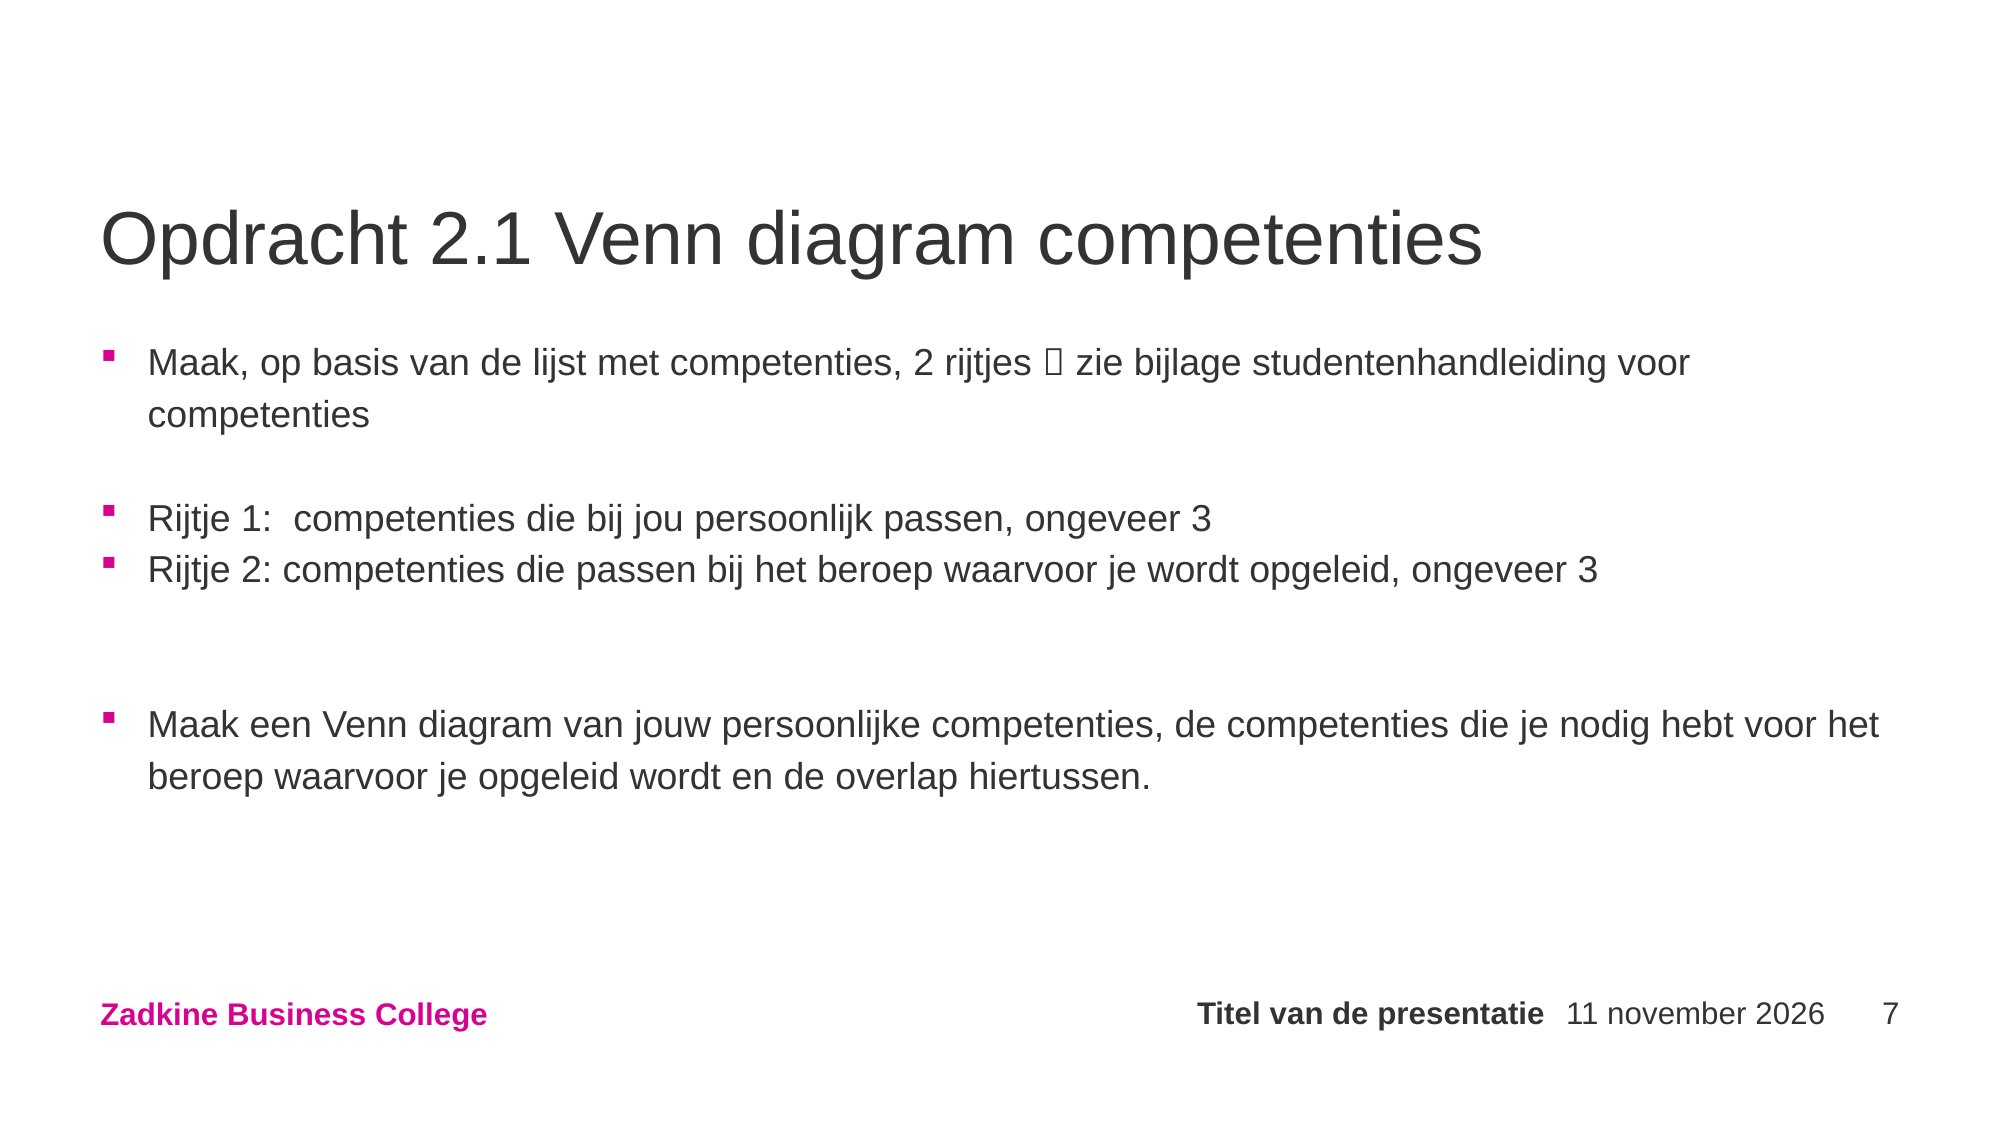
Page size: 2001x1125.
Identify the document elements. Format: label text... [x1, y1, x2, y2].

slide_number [1546, 993, 1825, 1033]
slide_number 7 [1825, 993, 1900, 1033]
list Opdracht 2.1 Venn diagram competenties [100, 189, 1900, 280]
list Maak, op basis van de lijst met competenties, 2 rijtjes  zie bijlage studentenhandleiding voor competenties Rijtje 1: competenties die bij jou persoonlijk passen, ongeveer 3 Rijtje 2: competenties die passen bij het beroep waarvoor je wordt opgeleid, ongeveer 3 Maak een Venn diagram van jouw persoonlijke competenties, de competenties die je nodig hebt voor het beroep waarvoor je opgeleid wordt en de overlap hiertussen. [100, 331, 1900, 917]
footer Titel van de presentatie [870, 993, 1546, 1033]
